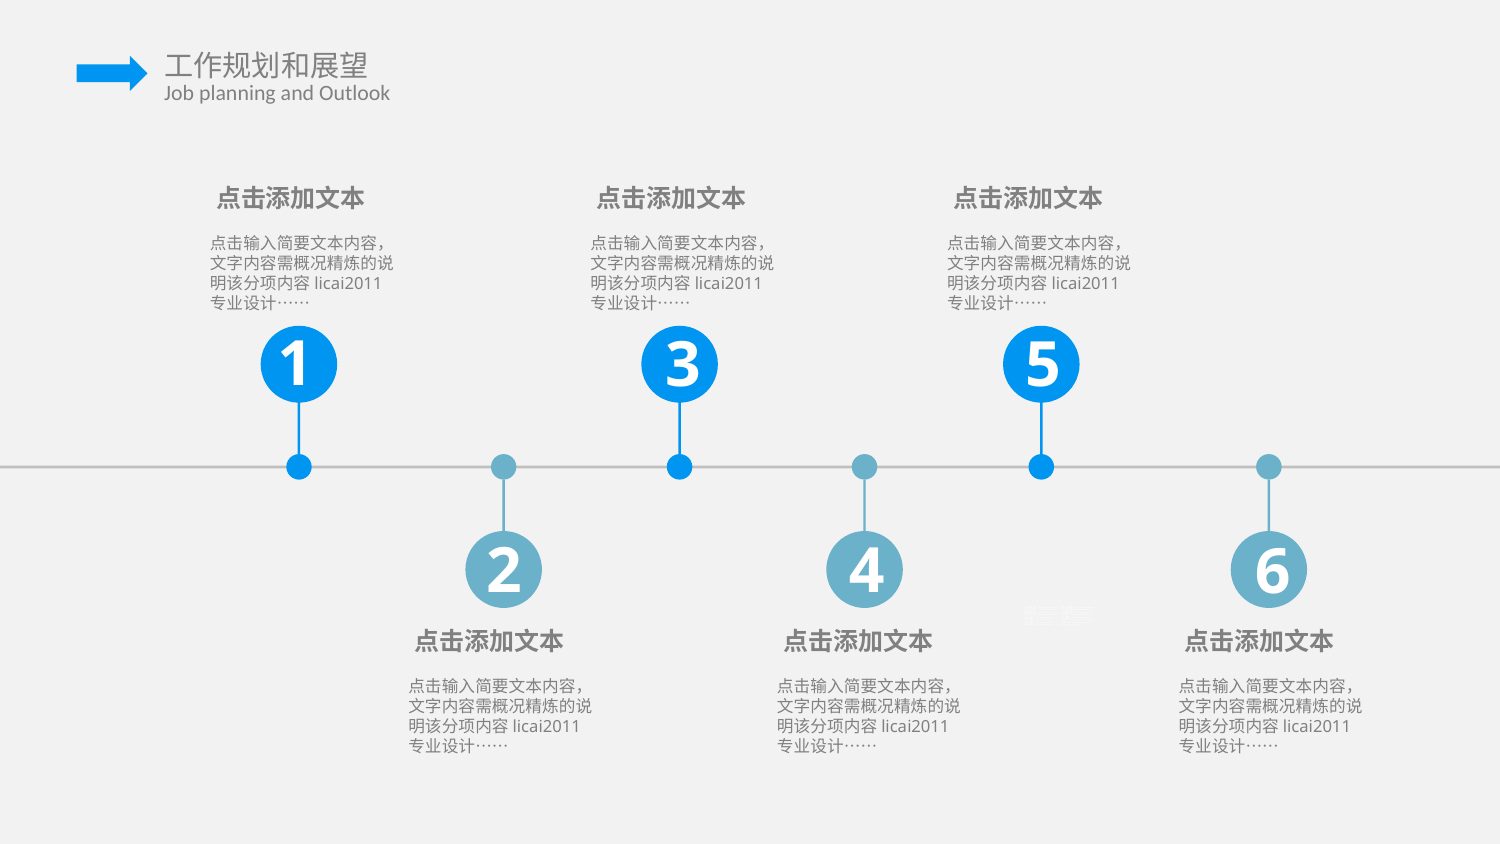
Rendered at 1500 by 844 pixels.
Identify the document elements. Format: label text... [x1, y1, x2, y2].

text_box [318, 465, 485, 469]
text_box 点击添加文本 [938, 175, 1119, 221]
text_box [0, 465, 280, 469]
text_box 点击添加文本 [768, 618, 949, 663]
text_box [882, 465, 1023, 469]
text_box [666, 414, 693, 480]
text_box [490, 453, 517, 522]
text_box 点击输入简要文本内容，文字内容需概况精炼的说明该分项内容licai2011专业设计…… [393, 668, 611, 764]
text_box [697, 465, 846, 469]
text_box [1286, 465, 1500, 469]
text_box 点击输入简要文本内容，文字内容需概况精炼的说明该分项内容licai2011专业设计…… [575, 225, 793, 321]
text_box 点击输入简要文本内容，文字内容需概况精炼的说明该分项内容licai2011专业设计…… [761, 668, 980, 764]
text_box 点击输入简要文本内容，文字内容需概况精炼的说明该分项内容licai2011专业设计…… [932, 225, 1150, 321]
text_box 点击添加文本 [201, 175, 382, 221]
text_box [641, 318, 719, 407]
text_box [260, 316, 338, 405]
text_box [1230, 525, 1308, 613]
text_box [465, 524, 543, 612]
text_box [1060, 465, 1250, 469]
text_box 点击输入简要文本内容，文字内容需概况精炼的说明该分项内容licai2011专业设计…… [1163, 668, 1382, 764]
text_box 点击添加文本 [399, 618, 580, 663]
text_box 点击添加文本 [581, 175, 762, 221]
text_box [286, 413, 312, 480]
text_box 点击添加文本 [1169, 618, 1350, 663]
text_box [522, 465, 661, 469]
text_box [1002, 318, 1080, 407]
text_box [826, 523, 904, 612]
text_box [1028, 414, 1055, 480]
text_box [851, 453, 878, 522]
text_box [1255, 453, 1282, 523]
text_box 点击输入简要文本内容，文字内容需概况精炼的说明该分项内容licai2011专业设计…… [194, 225, 413, 321]
